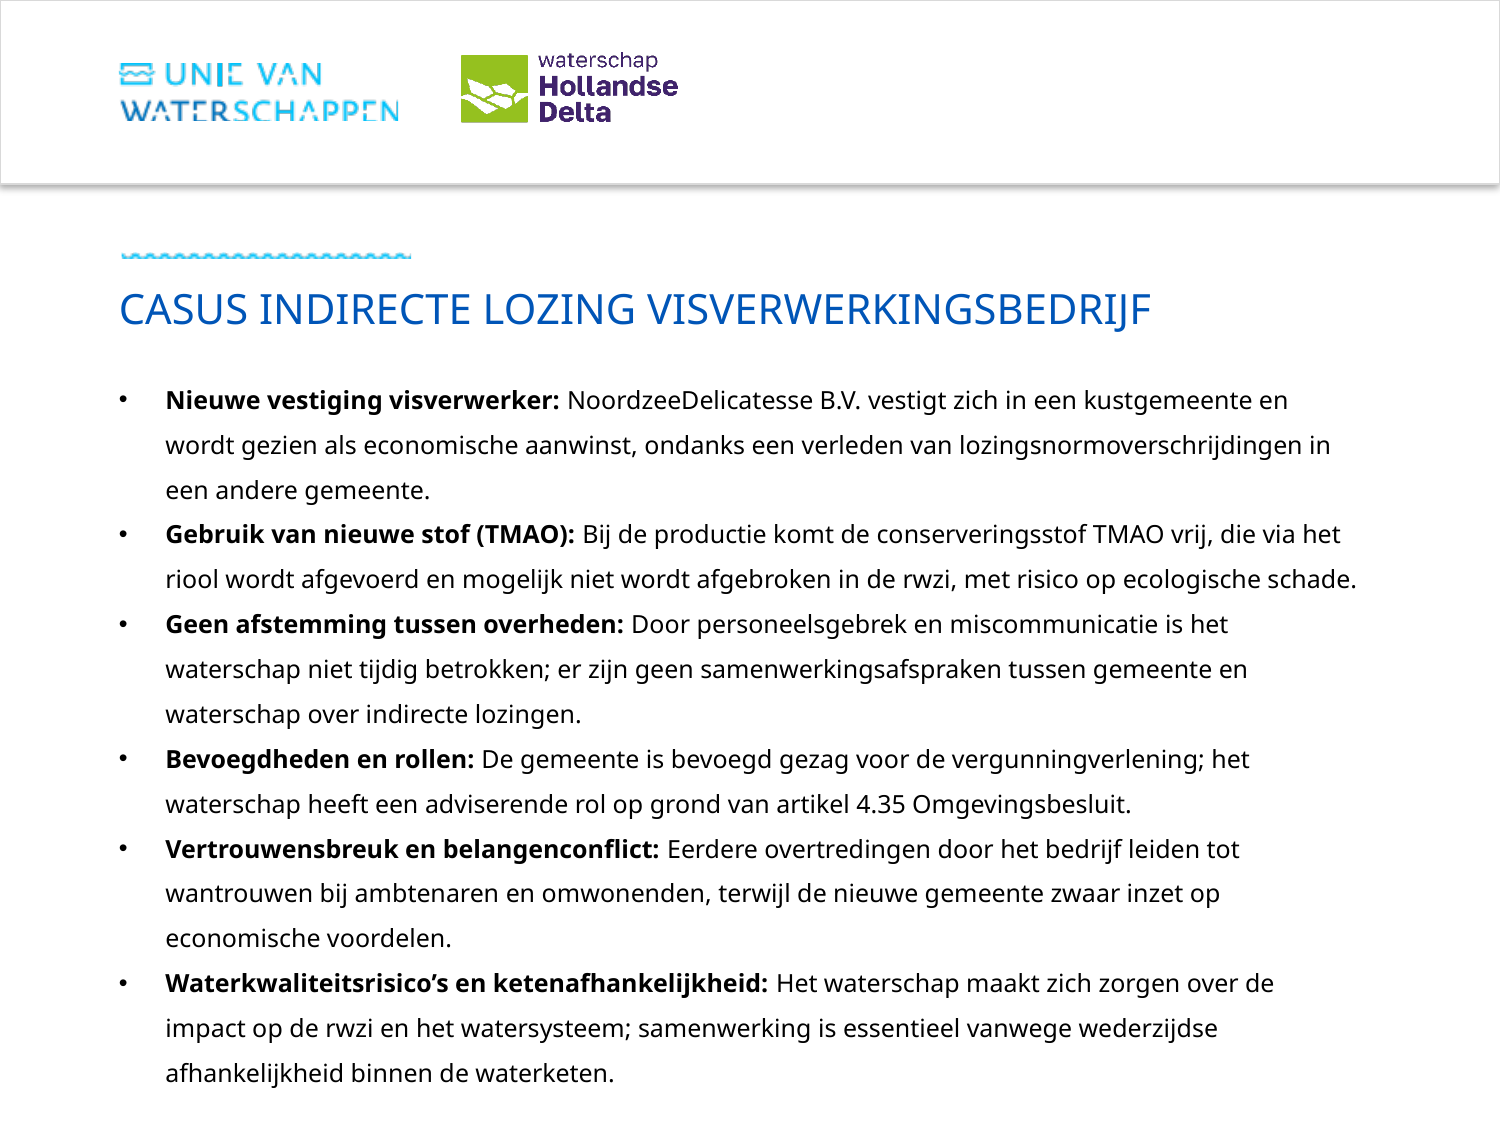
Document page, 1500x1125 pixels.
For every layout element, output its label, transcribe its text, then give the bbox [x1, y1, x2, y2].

picture [433, 19, 705, 155]
title CASUS Indirecte lozing visverwerkingsbedrijf [118, 287, 1377, 334]
list Nieuwe vestiging visverwerker: NoordzeeDelicatesse B.V. vestigt zich in een kustgemeente en wordt gezien als economische aanwinst, ondanks een verleden van lozingsnormoverschrijdingen in een andere gemeente. Gebruik van nieuwe stof (TMAO): Bij de productie komt de conserveringsstof TMAO vrij, die via het riool wordt afgevoerd en mogelijk niet wordt afgebroken in de rwzi, met risico op ecologische schade. Geen afstemming tussen overheden: Door personeelsgebrek en miscommunicatie is het waterschap niet tijdig betrokken; er zijn geen samenwerkingsafspraken tussen gemeente en waterschap over indirecte lozingen. Bevoegdheden en rollen: De gemeente is bevoegd gezag voor de vergunningverlening; het waterschap heeft een adviserende rol op grond van artikel 4.35 Omgevingsbesluit. Vertrouwensbreuk en belangenconflict: Eerdere overtredingen door het bedrijf leiden tot wantrouwen bij ambtenaren en omwonenden, terwijl de nieuwe gemeente zwaar inzet op economische voordelen. Waterkwaliteitsrisico’s en ketenafhankelijkheid: Het waterschap maakt zich zorgen over de impact op de rwzi en het watersysteem; samenwerking is essentieel vanwege wederzijdse afhankelijkheid binnen de waterketen. [118, 361, 1377, 1125]
